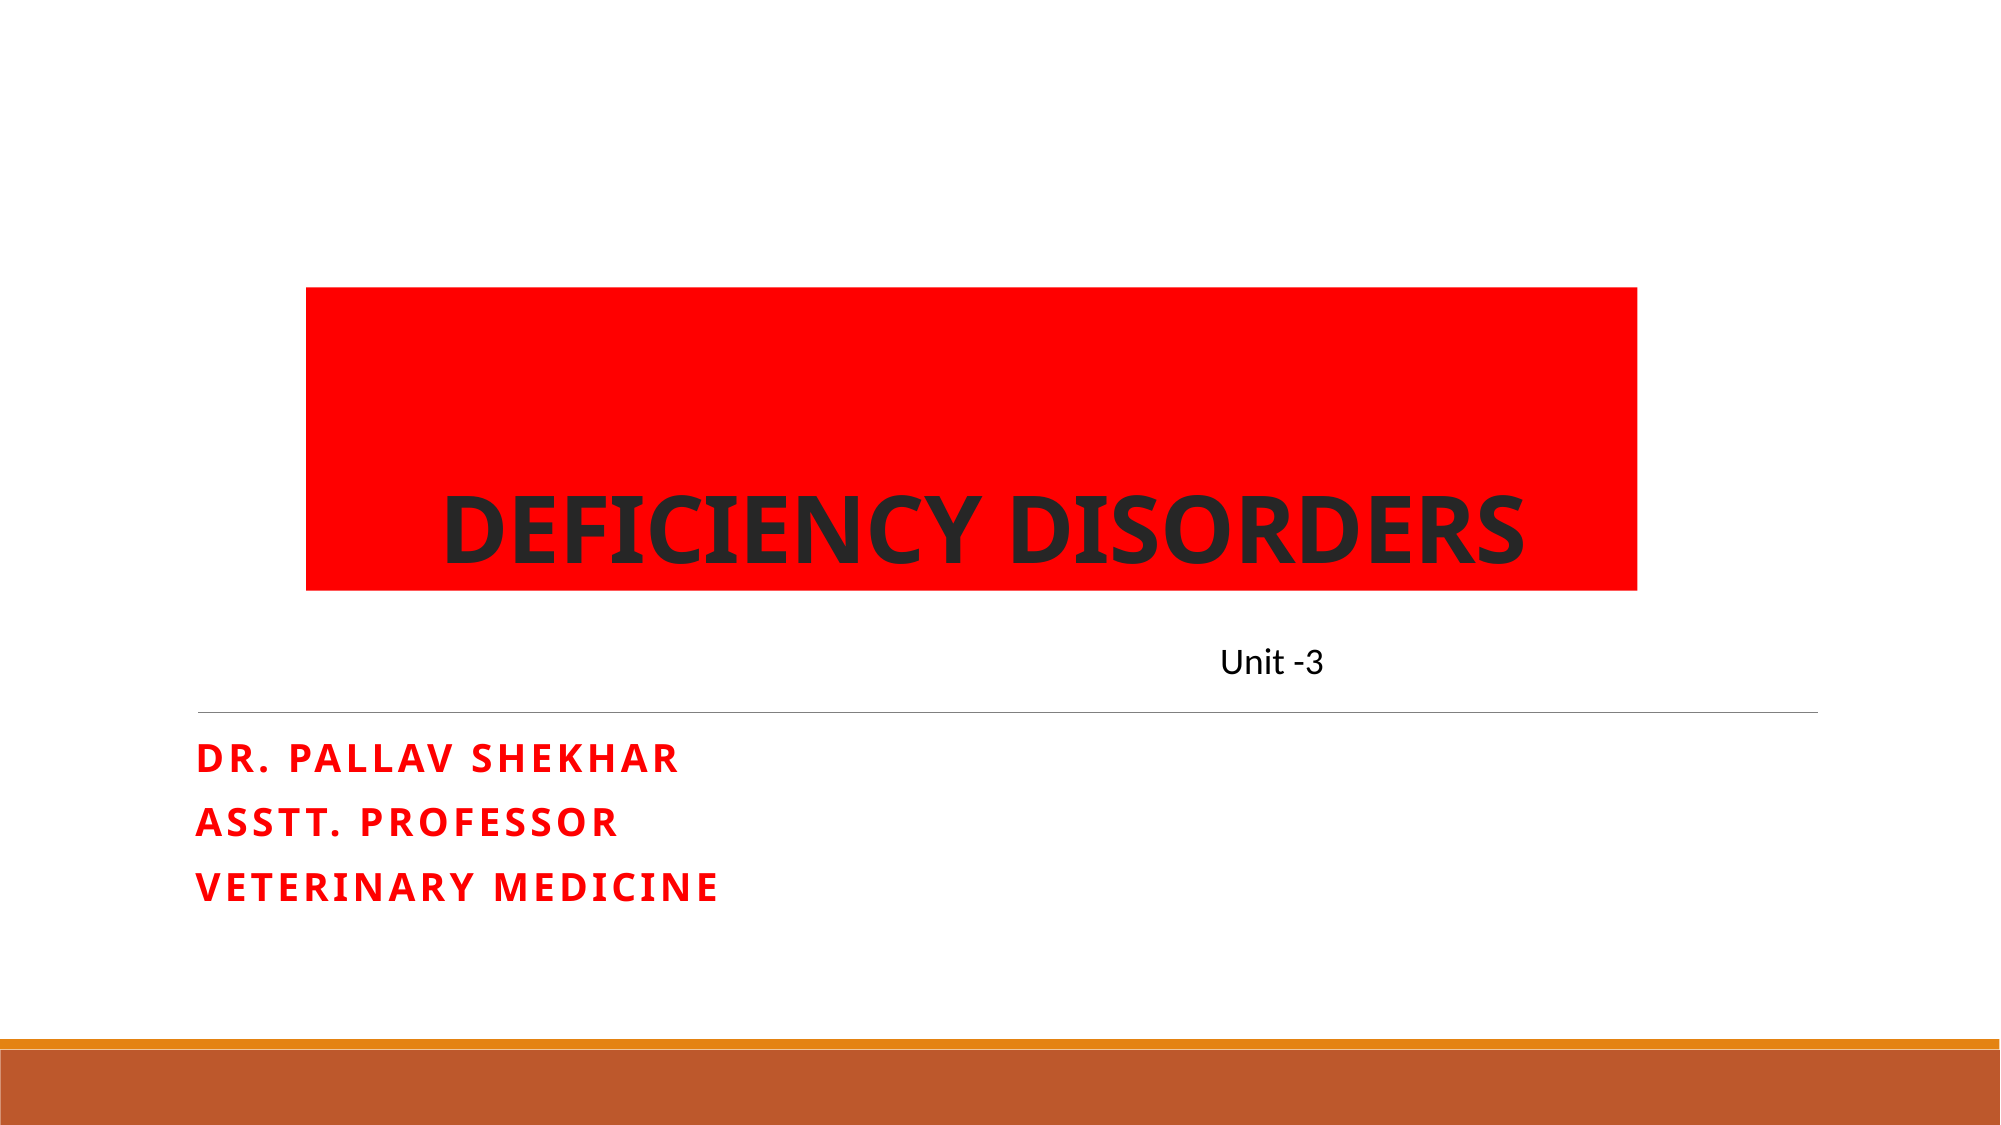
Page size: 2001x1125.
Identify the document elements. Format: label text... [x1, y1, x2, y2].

title DEFICIENCY DISORDERS [306, 287, 1638, 591]
subtitle Dr. Pallav Shekhar Asstt. Professor Veterinary Medicine [180, 730, 1831, 919]
text_box Unit -3 [1205, 629, 1409, 690]
